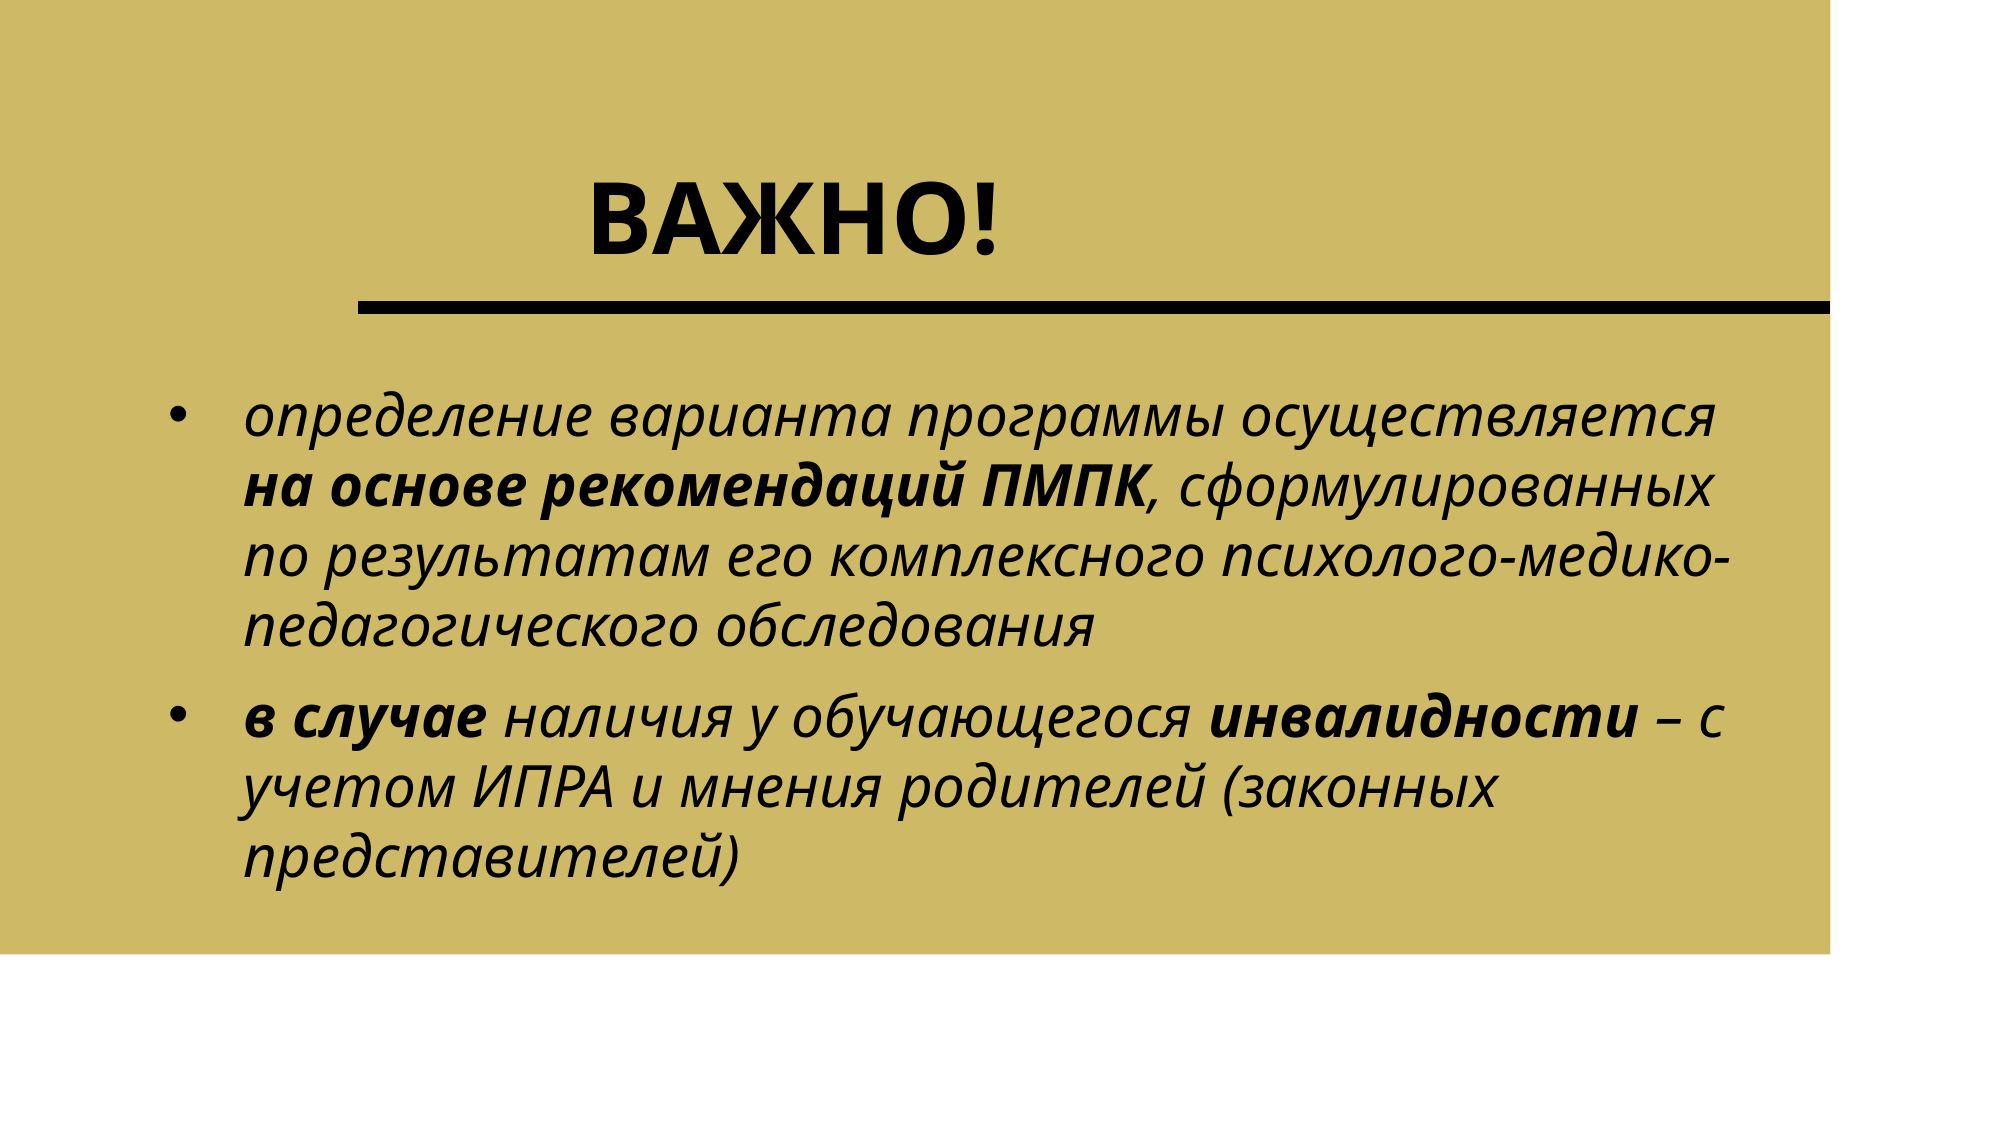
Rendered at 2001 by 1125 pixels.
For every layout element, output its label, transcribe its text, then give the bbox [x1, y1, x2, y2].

text_box ВАЖНО! [524, 147, 1061, 282]
list определение варианта программы осуществляется на основе рекомендаций ПМПК, сформулированных по результатам его комплексного психолого-медико-педагогического обследования в случае наличия у обучающегося инвалидности – с учетом ИПРА и мнения родителей (законных представителей) [168, 378, 1778, 934]
